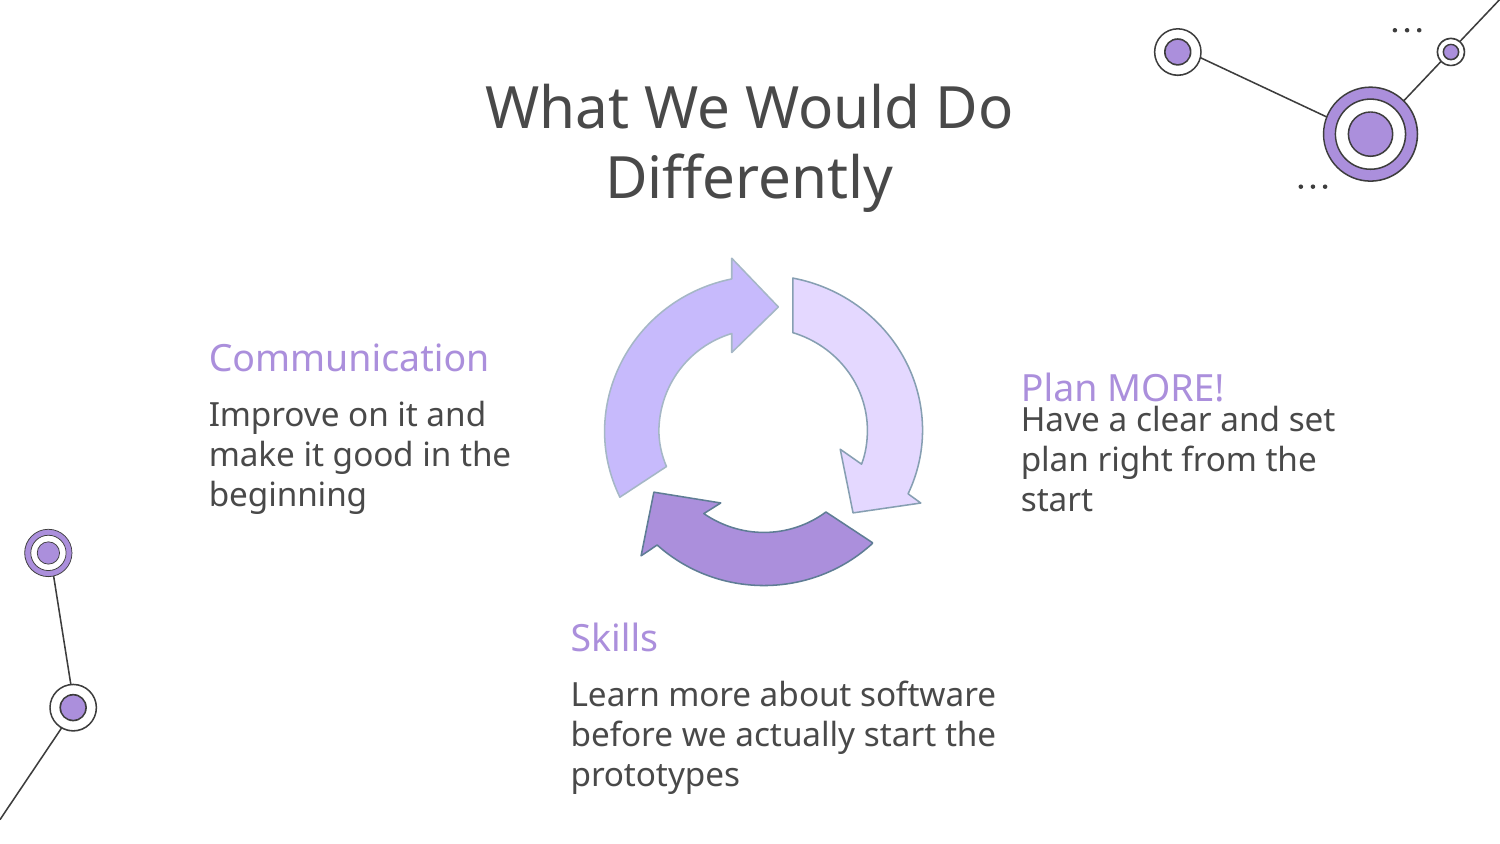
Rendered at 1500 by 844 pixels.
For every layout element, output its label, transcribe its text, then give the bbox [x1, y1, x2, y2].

subtitle Plan MORE! [1005, 349, 1335, 408]
subtitle Skills [555, 599, 885, 658]
subtitle Learn more about software before we actually start the prototypes [555, 658, 1055, 759]
subtitle Communication [193, 326, 523, 378]
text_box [575, 257, 923, 586]
subtitle Improve on it and make it good in the beginning [193, 378, 556, 479]
title What We Would Do Differently [380, 55, 1118, 150]
subtitle Have a clear and set plan right from the start [1005, 408, 1368, 509]
